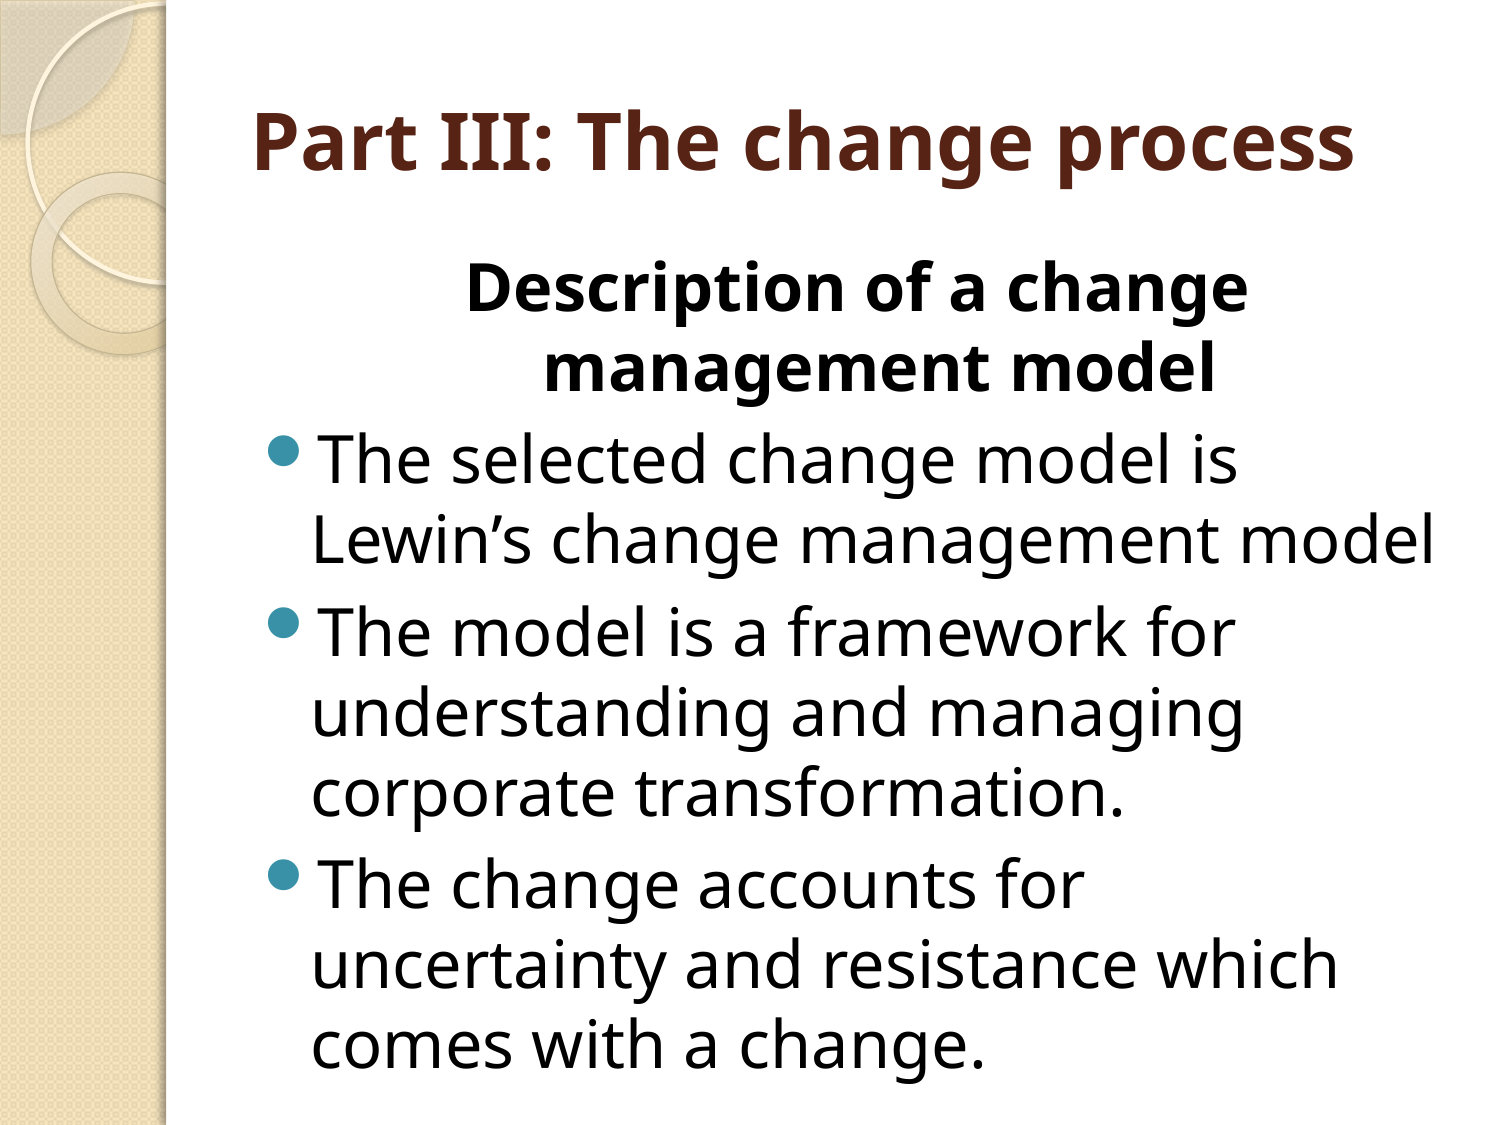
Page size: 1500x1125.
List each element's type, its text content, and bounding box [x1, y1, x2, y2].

title Part III: The change process [235, 45, 1466, 233]
list Description of a change management model The selected change model is Lewin’s change management model The model is a framework for understanding and managing corporate transformation. The change accounts for uncertainty and resistance which comes with a change. [235, 237, 1466, 1025]
